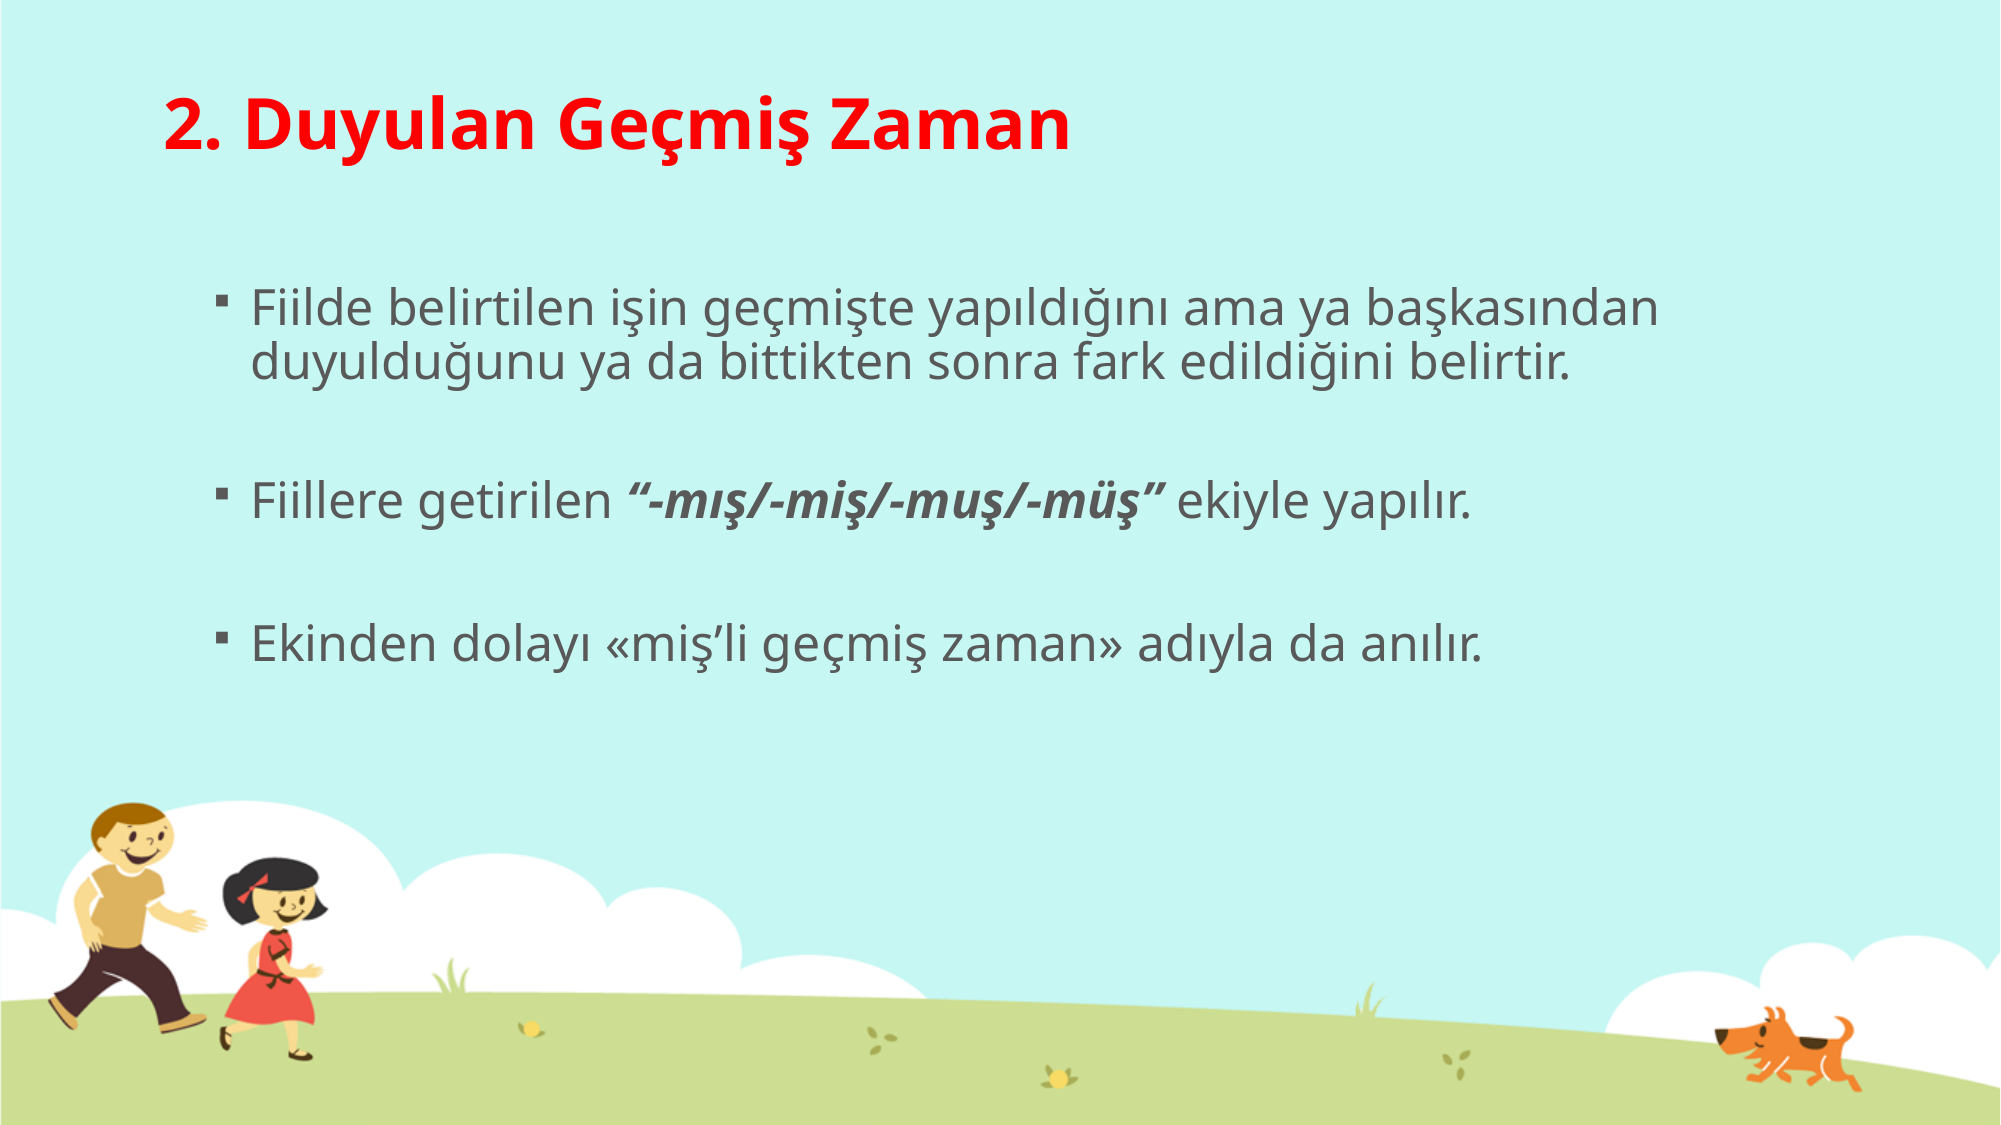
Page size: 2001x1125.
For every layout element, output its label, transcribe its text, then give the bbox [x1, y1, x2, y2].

text_box Fiilde belirtilen işin geçmişte yapıldığını ama ya başkasından duyulduğunu ya da bittikten sonra fark edildiğini belirtir. [190, 274, 1848, 418]
text_box Fiillere getirilen “-mış/-miş/-muş/-müş” ekiyle yapılır. [190, 467, 1848, 611]
picture [0, 0, 2001, 1125]
title 2. Duyulan Geçmiş Zaman [148, 53, 1686, 173]
text_box Ekinden dolayı «miş’li geçmiş zaman» adıyla da anılır. [190, 611, 1848, 755]
